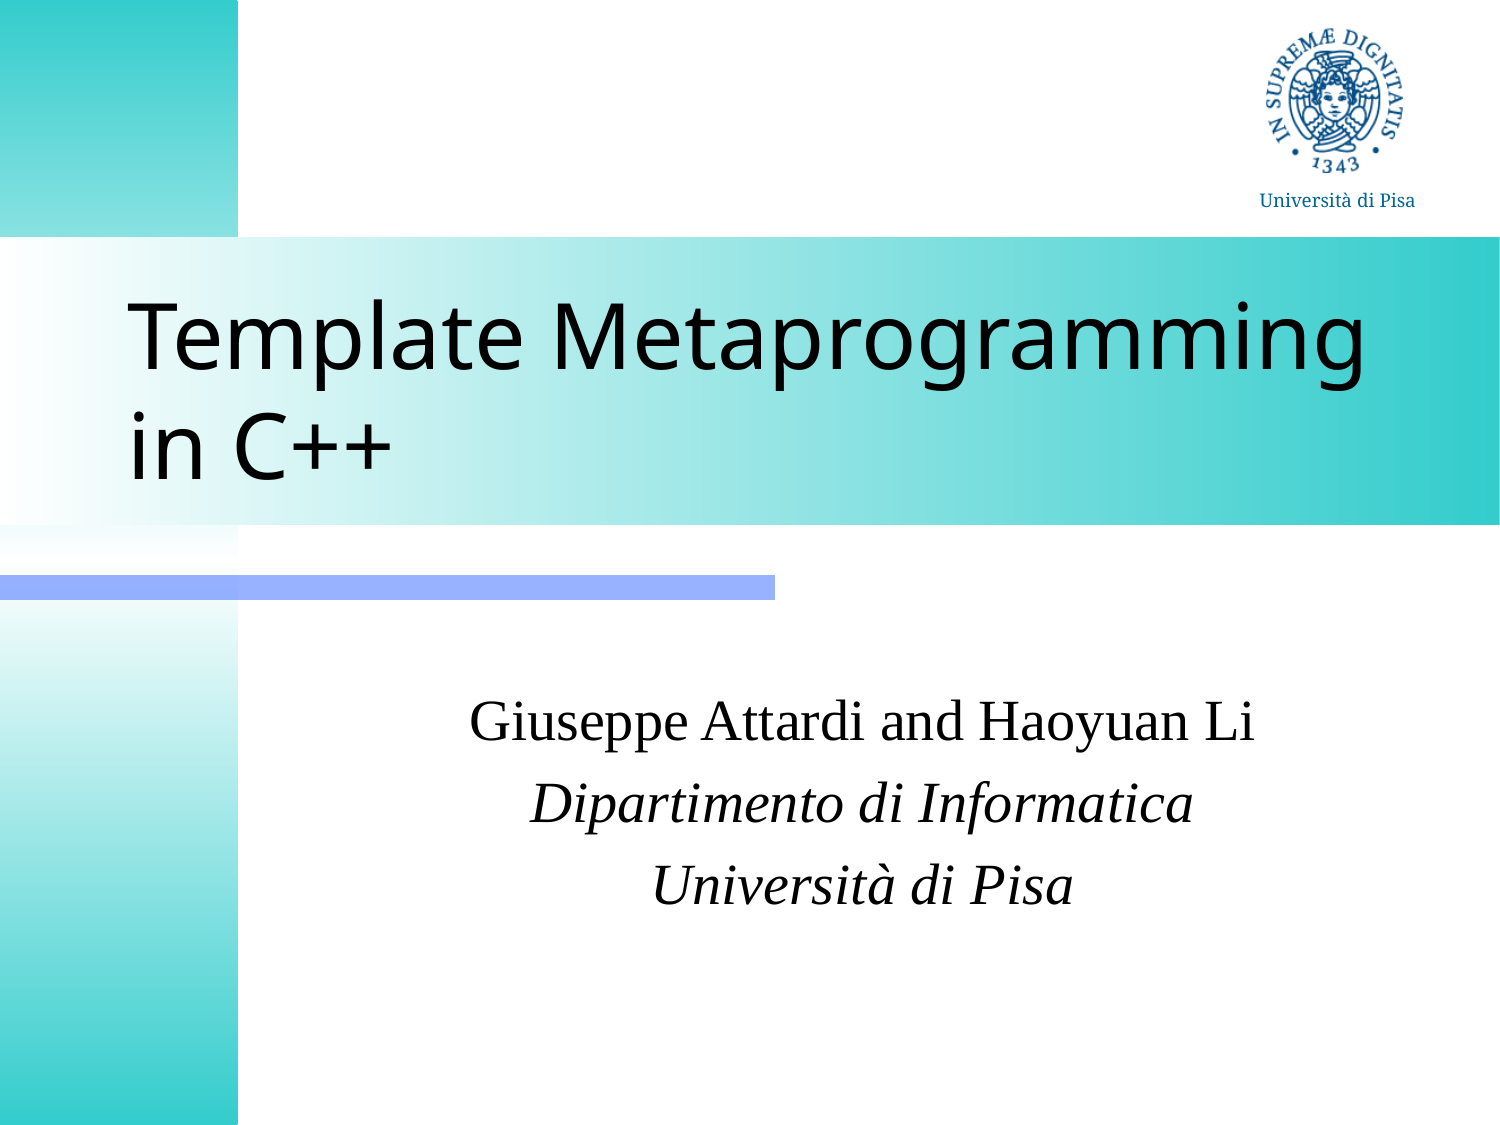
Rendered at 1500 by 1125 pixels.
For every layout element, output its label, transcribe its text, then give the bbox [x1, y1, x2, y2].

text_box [1255, 12, 1421, 220]
subtitle Giuseppe Attardi and Haoyuan Li Dipartimento di Informatica Università di Pisa [337, 674, 1388, 963]
title Template Metaprogramming in C++ [112, 274, 1388, 501]
